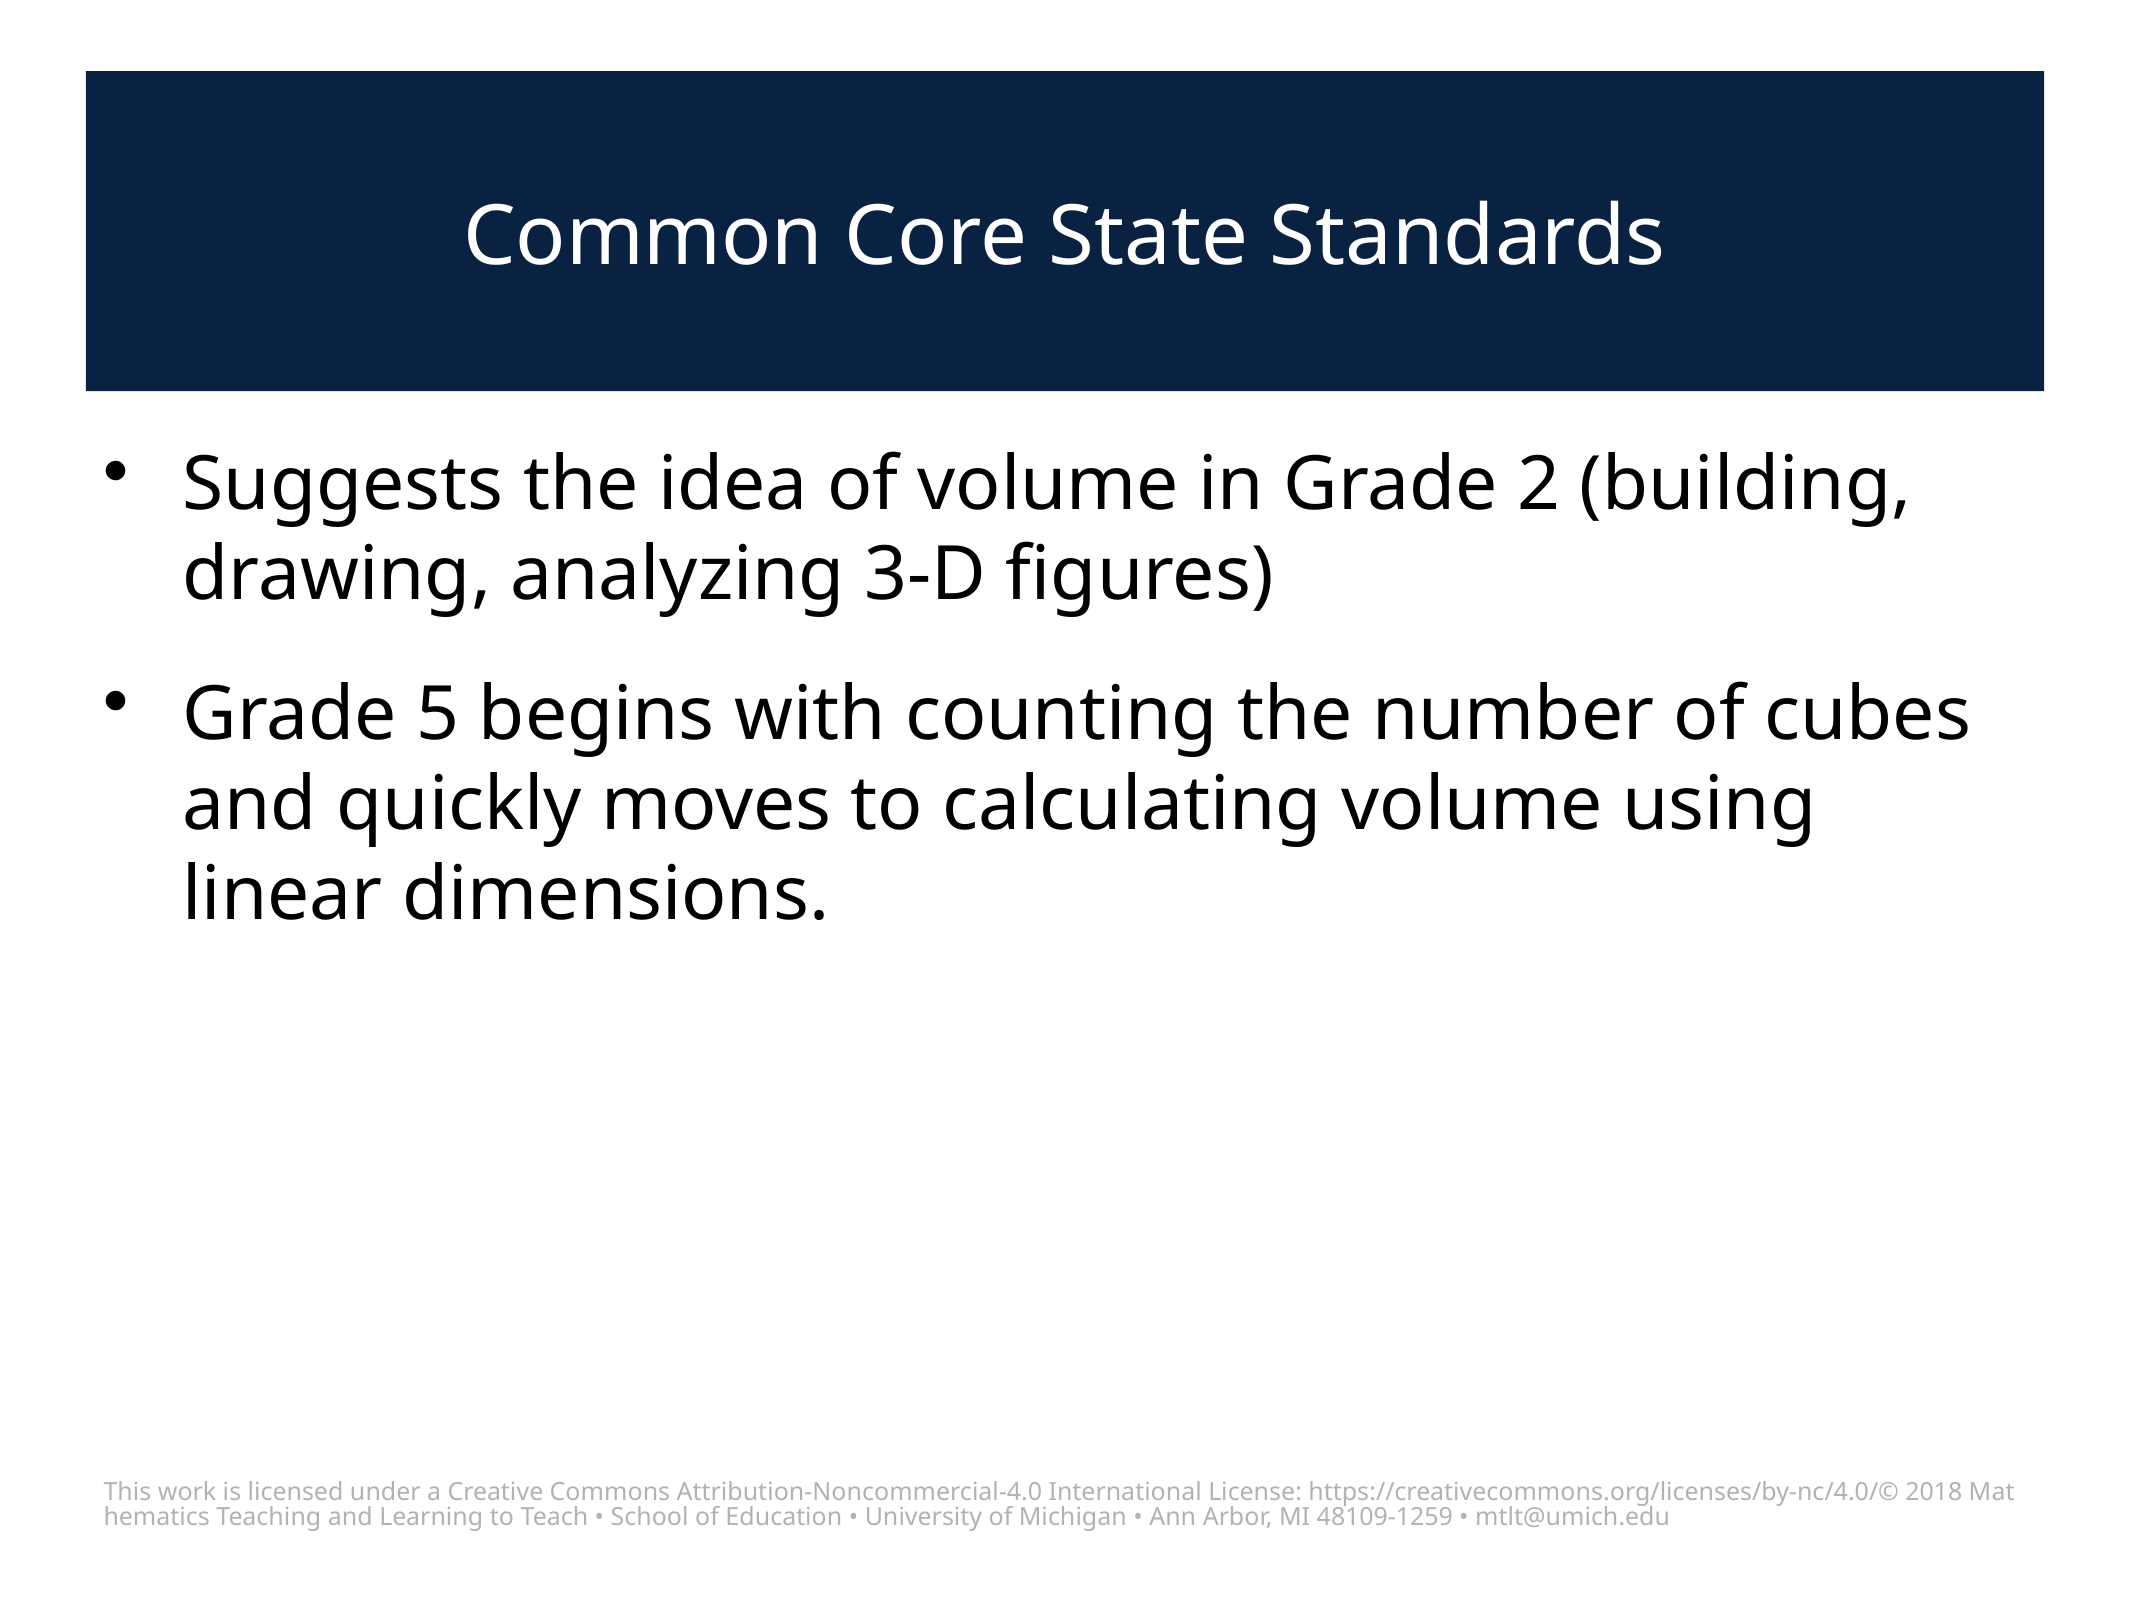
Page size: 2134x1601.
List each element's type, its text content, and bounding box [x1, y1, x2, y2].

list Suggests the idea of volume in Grade 2 (building, drawing, analyzing 3-D figures) Grade 5 begins with counting the number of cubes and quickly moves to calculating volume using linear dimensions. [88, 426, 2045, 1430]
footer This work is licensed under a Creative Commons Attribution-Noncommercial-4.0 International License: https://creativecommons.org/licenses/by-nc/4.0/ © 2018 Mathematics Teaching and Learning to Teach • School of Education • University of Michigan • Ann Arbor, MI 48109-1259 • mtlt@umich.edu [88, 1436, 2045, 1548]
title Common Core State Standards [85, 71, 2045, 392]
